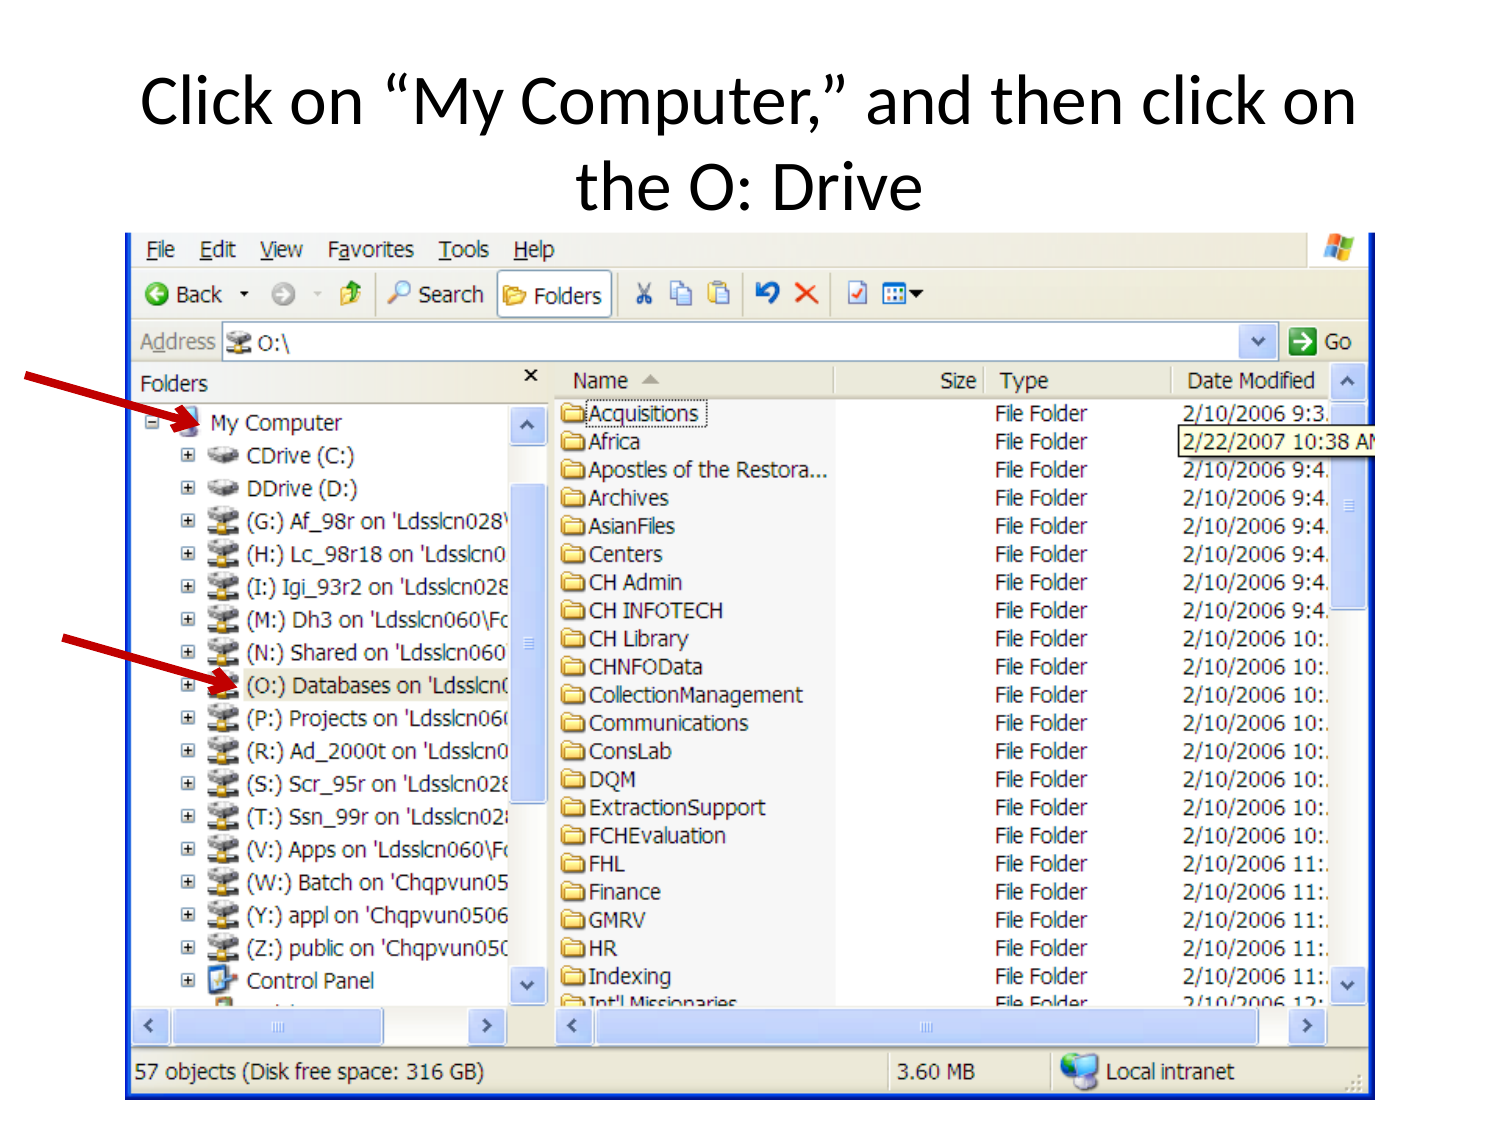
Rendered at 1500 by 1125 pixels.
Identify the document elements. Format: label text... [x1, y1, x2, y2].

picture [124, 162, 1376, 1101]
title Click on “My Computer,” and then click on the O: Drive [75, 45, 1425, 233]
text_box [24, 374, 201, 426]
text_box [62, 637, 238, 688]
